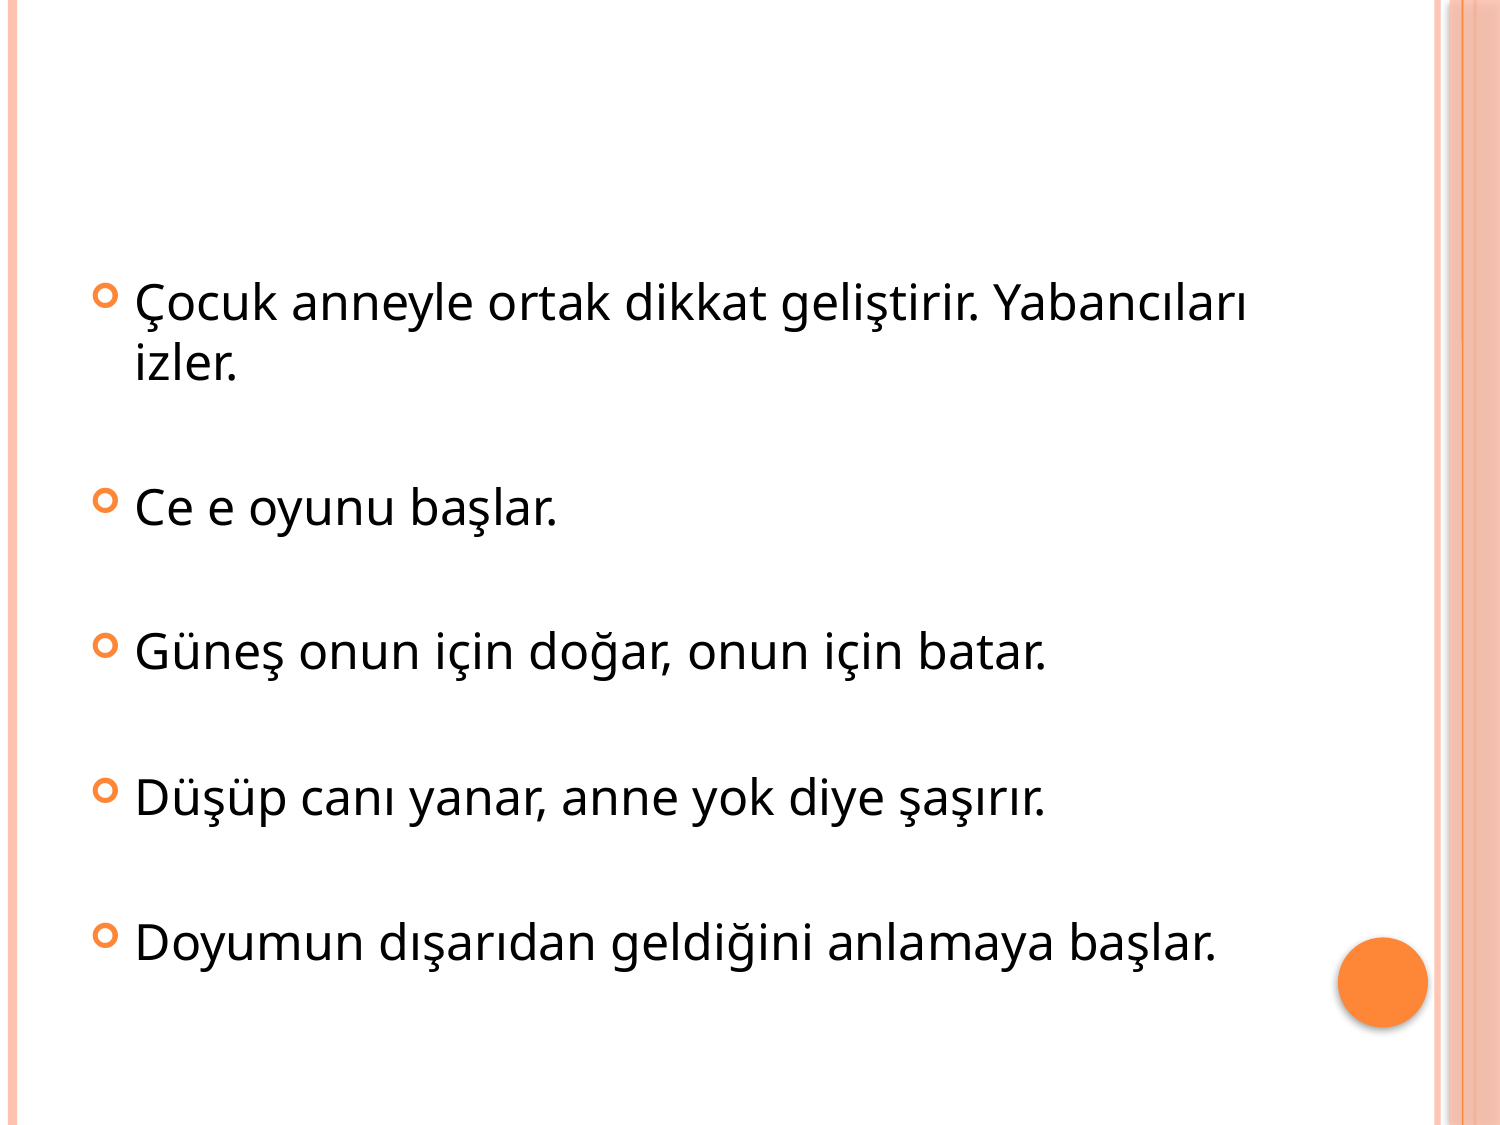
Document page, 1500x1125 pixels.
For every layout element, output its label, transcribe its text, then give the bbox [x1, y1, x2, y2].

list Çocuk anneyle ortak dikkat geliştirir. Yabancıları izler. Ce e oyunu başlar. Güneş onun için doğar, onun için batar. Düşüp canı yanar, anne yok diye şaşırır. Doyumun dışarıdan geldiğini anlamaya başlar. [75, 262, 1300, 1062]
